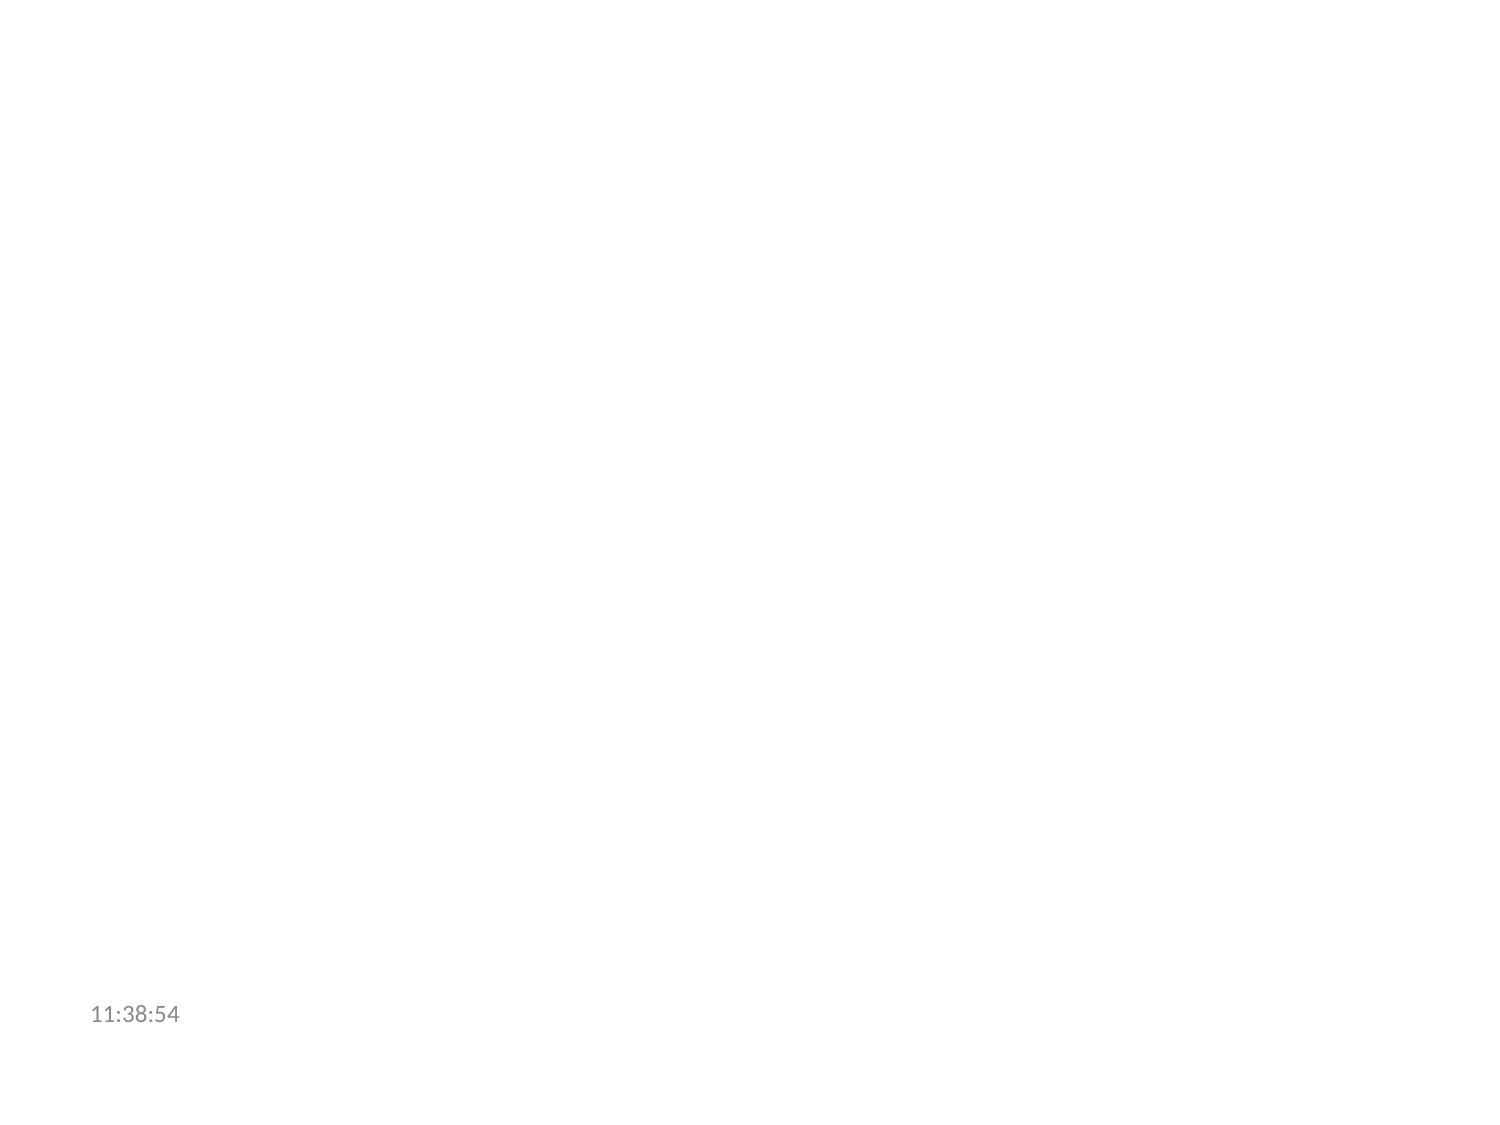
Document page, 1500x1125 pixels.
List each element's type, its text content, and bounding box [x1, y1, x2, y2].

text_box 15:35:09 [75, 982, 425, 1043]
